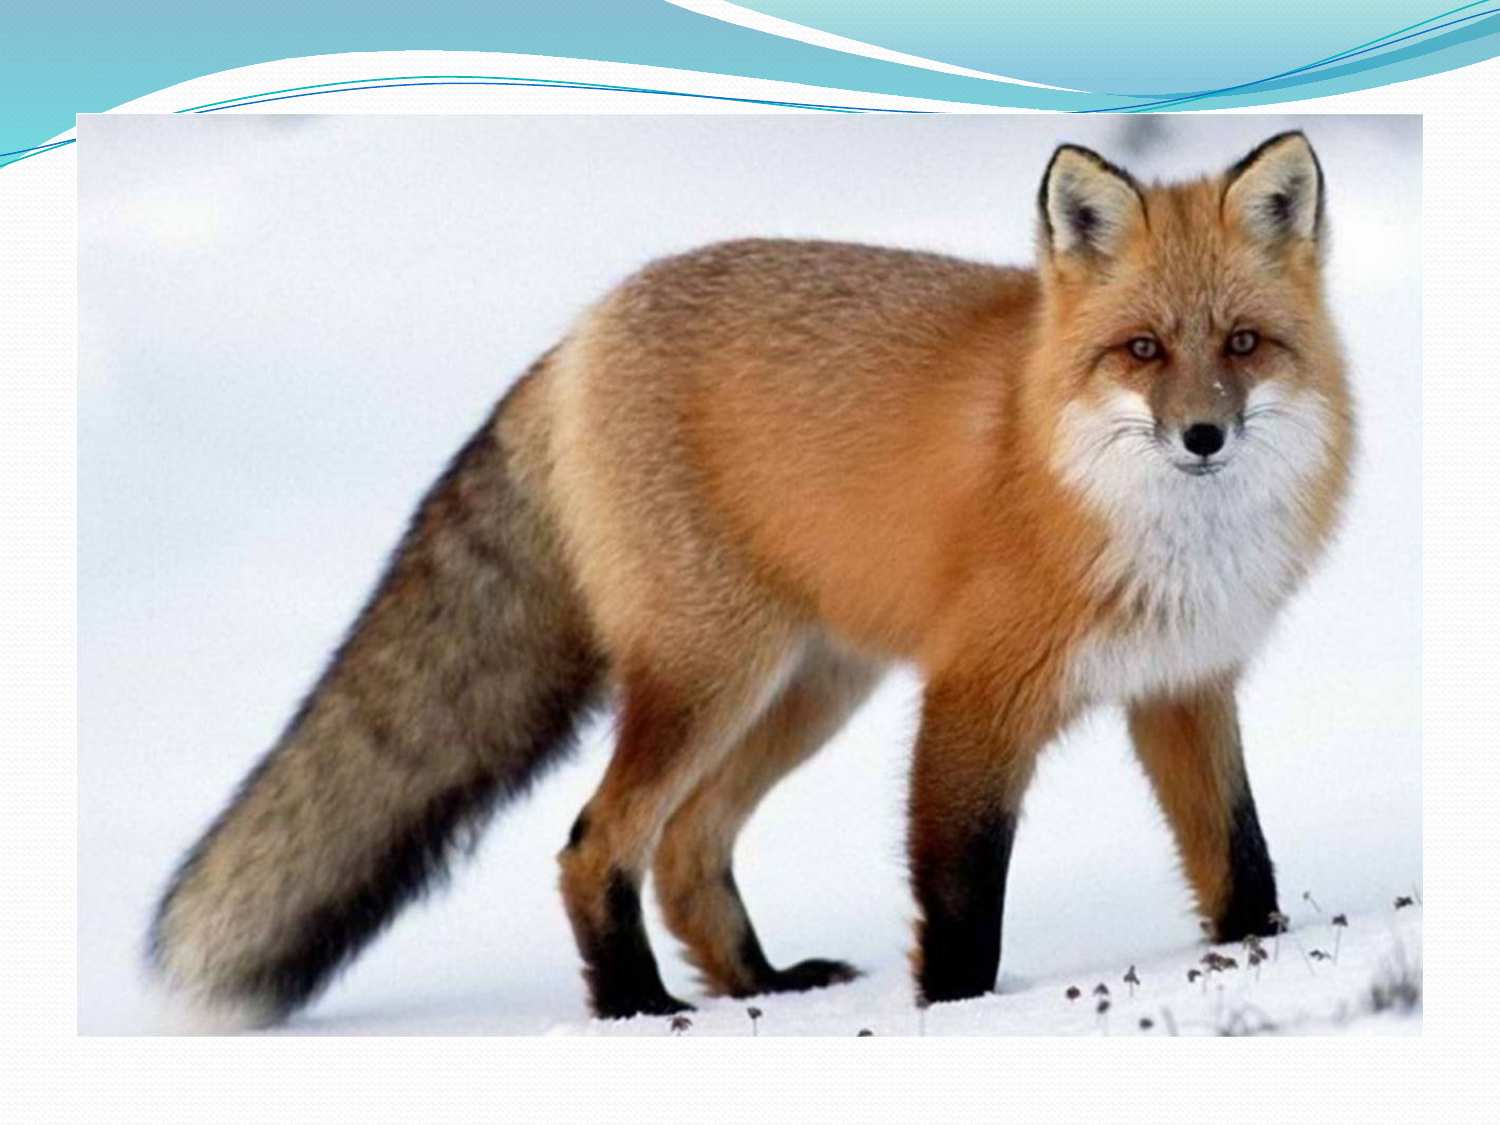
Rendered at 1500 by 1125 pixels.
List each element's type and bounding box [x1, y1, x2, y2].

list [76, 113, 1424, 1038]
